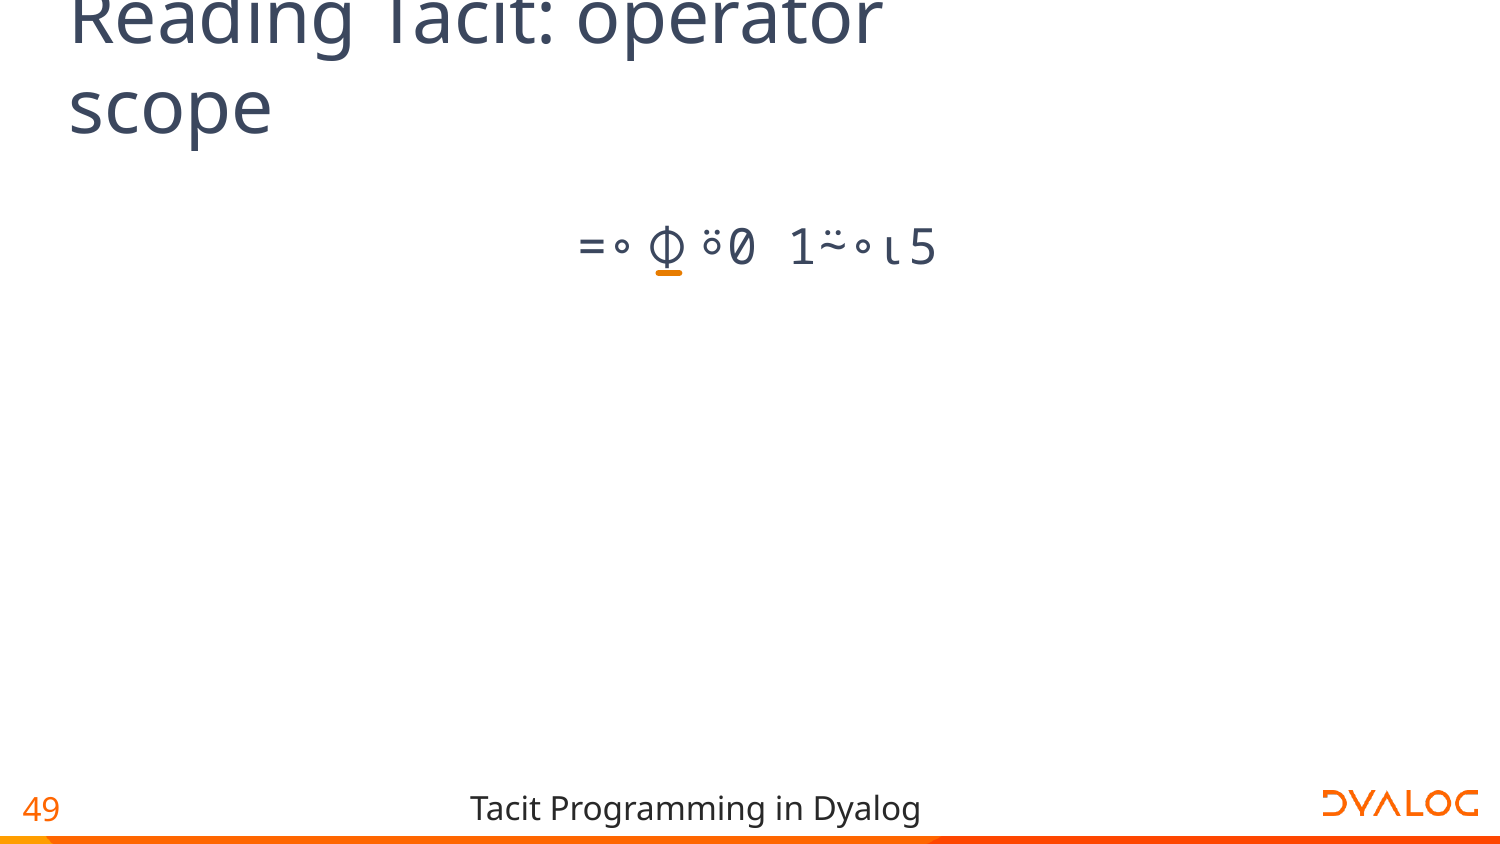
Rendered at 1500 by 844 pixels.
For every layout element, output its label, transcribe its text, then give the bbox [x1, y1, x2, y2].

picture [1323, 790, 1478, 816]
title Reading Tacit: operator scope [53, 43, 1121, 157]
list =∘⌽⍤0 1⍨∘⍳5 [53, 207, 1463, 740]
picture [0, 836, 1500, 844]
